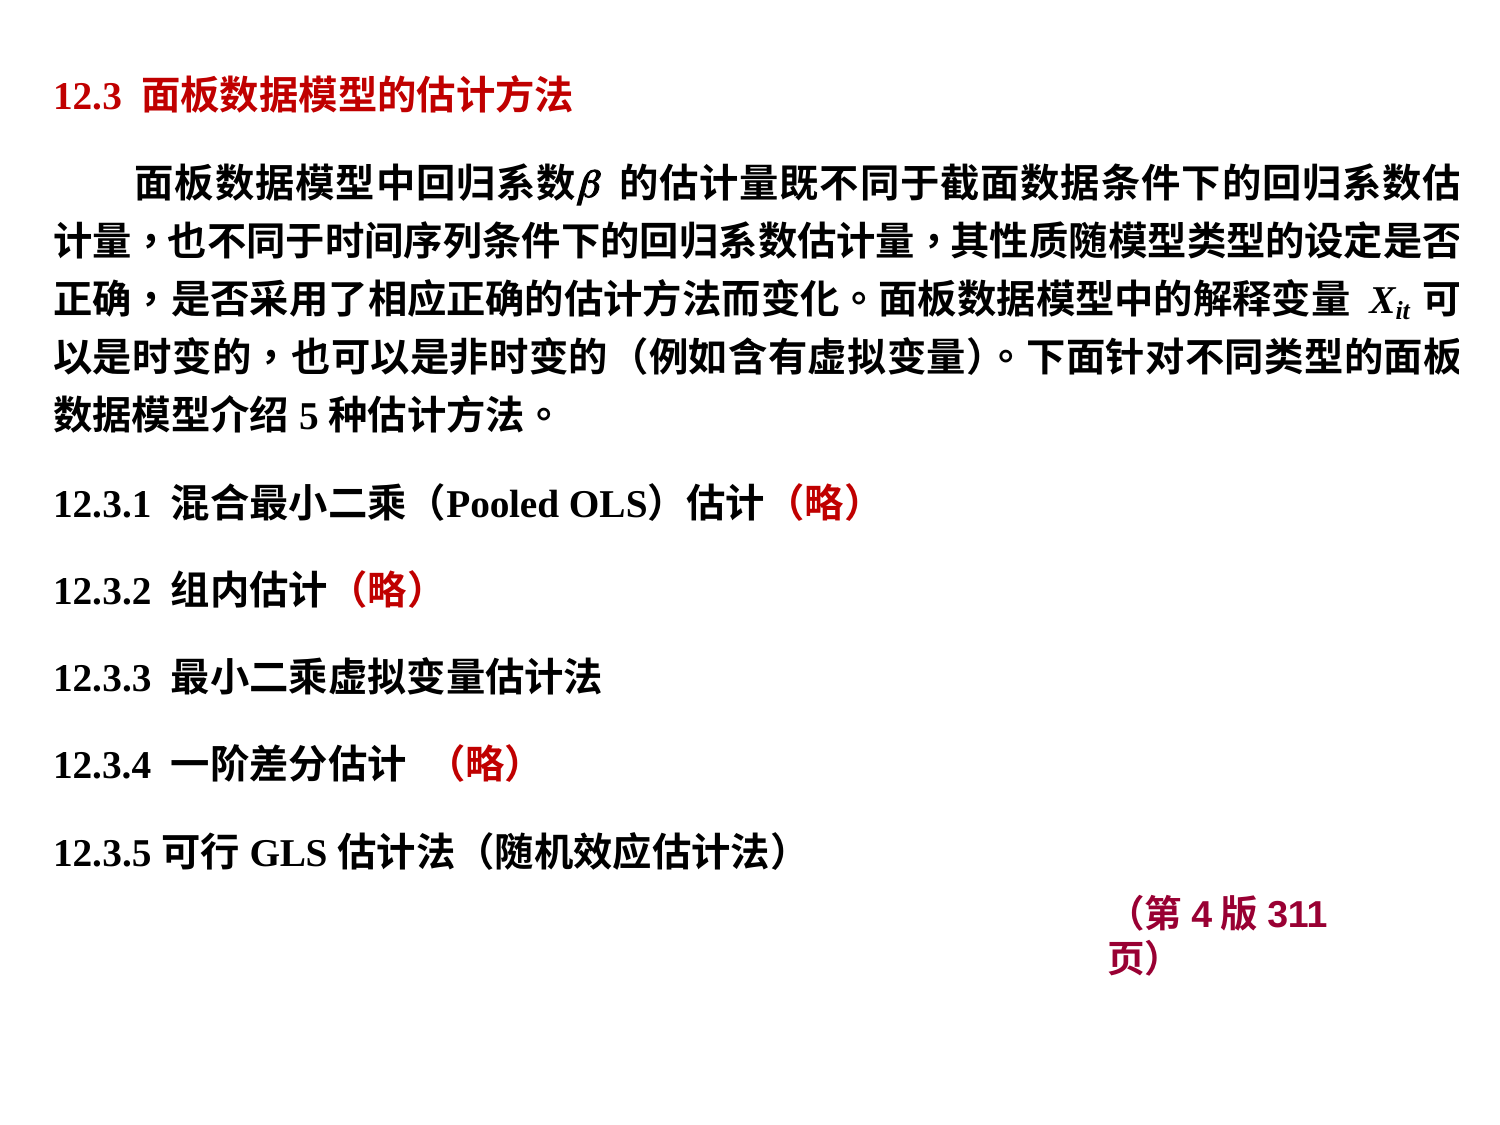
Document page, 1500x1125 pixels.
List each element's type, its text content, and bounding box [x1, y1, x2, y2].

text_box （第4版311页） [1092, 889, 1388, 988]
picture [52, 66, 1459, 882]
